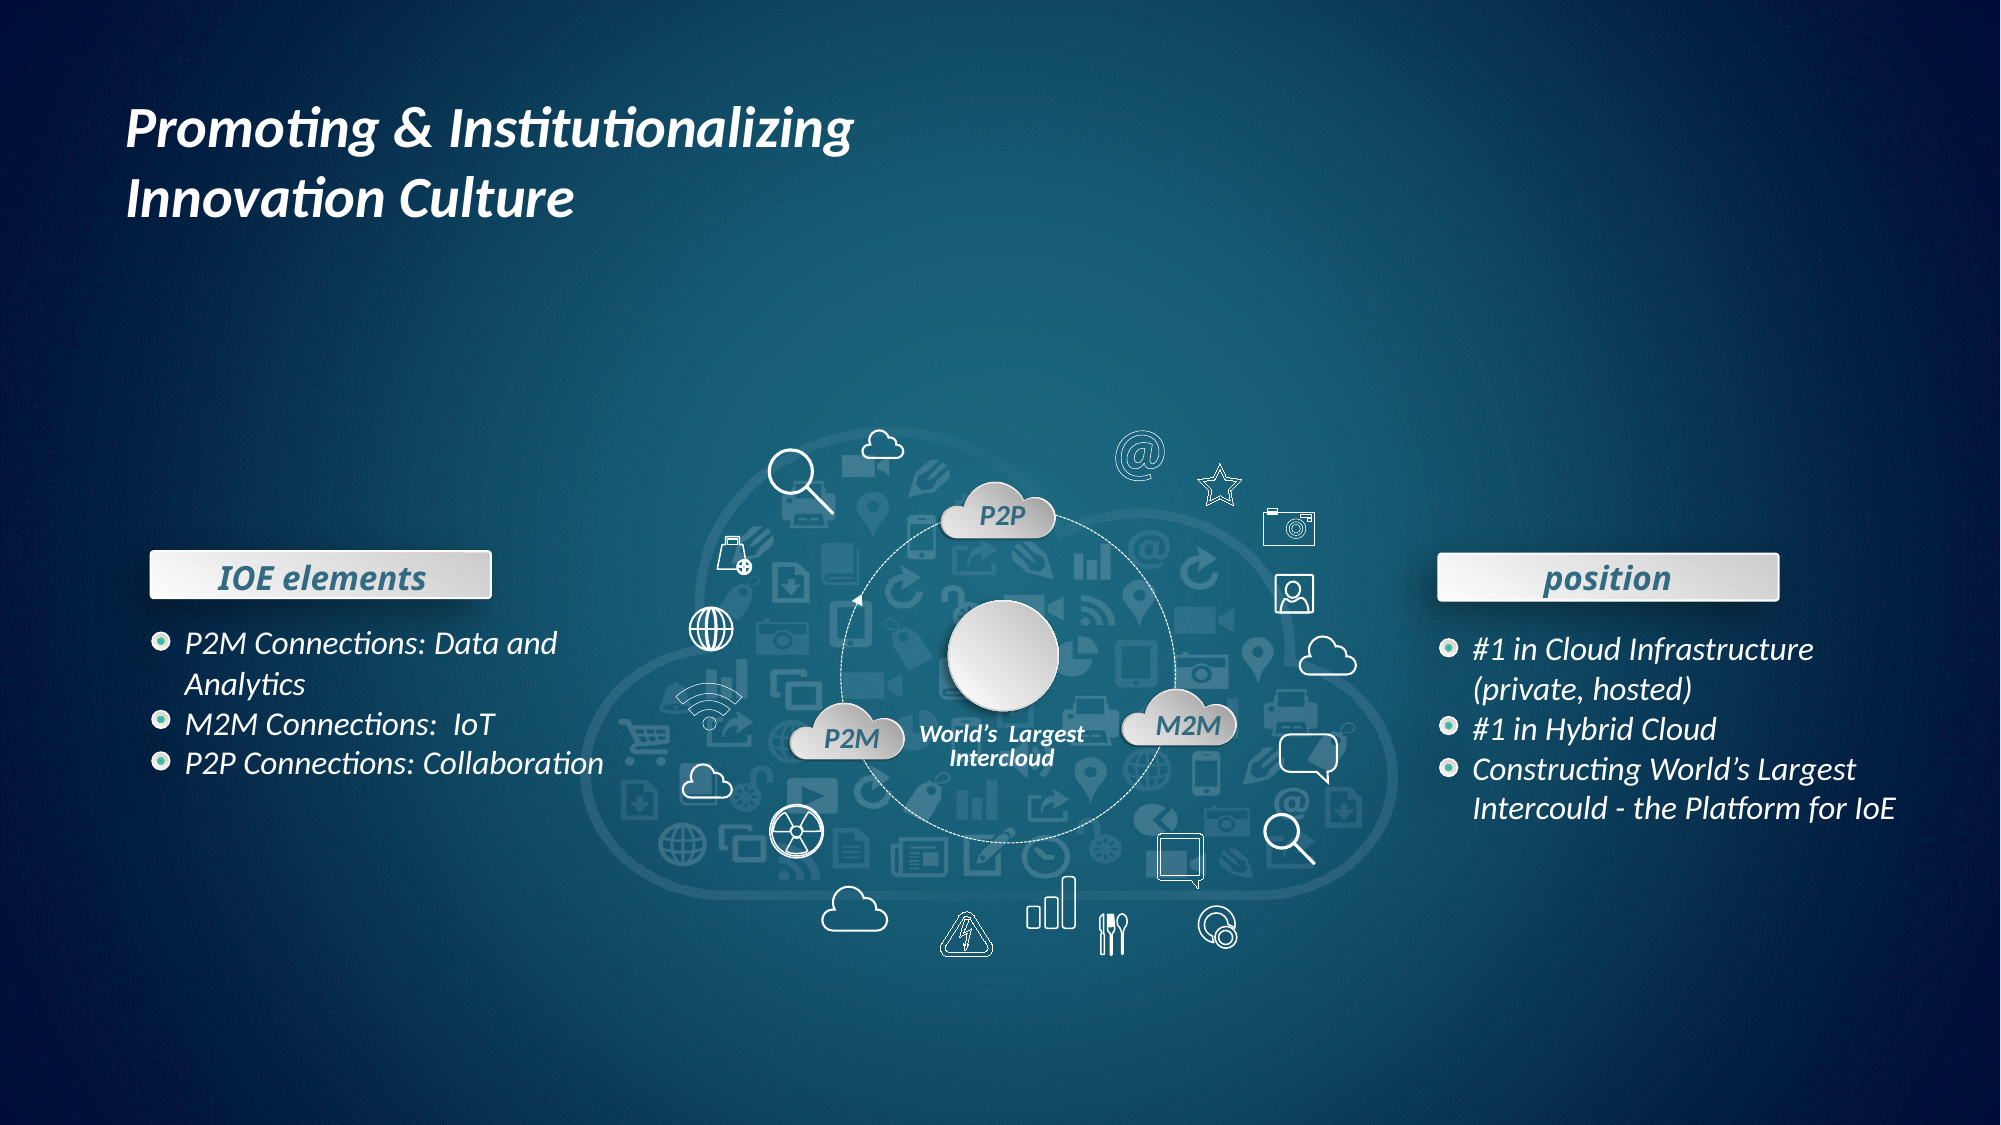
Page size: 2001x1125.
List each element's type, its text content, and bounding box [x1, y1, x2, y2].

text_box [769, 803, 825, 864]
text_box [1264, 814, 1315, 865]
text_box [675, 666, 743, 731]
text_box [769, 449, 834, 514]
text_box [1117, 687, 1242, 750]
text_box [940, 911, 993, 957]
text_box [1275, 574, 1314, 613]
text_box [1027, 876, 1076, 929]
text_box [1099, 913, 1128, 956]
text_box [1198, 906, 1237, 949]
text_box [717, 536, 752, 575]
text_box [150, 547, 649, 860]
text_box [689, 607, 733, 651]
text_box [936, 480, 1057, 543]
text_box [785, 701, 906, 764]
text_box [840, 508, 1176, 843]
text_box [1263, 508, 1315, 546]
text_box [1438, 547, 1936, 886]
text_box Promoting & Institutionalizing Innovation Culture [110, 81, 1134, 237]
picture [0, 0, 2001, 1125]
